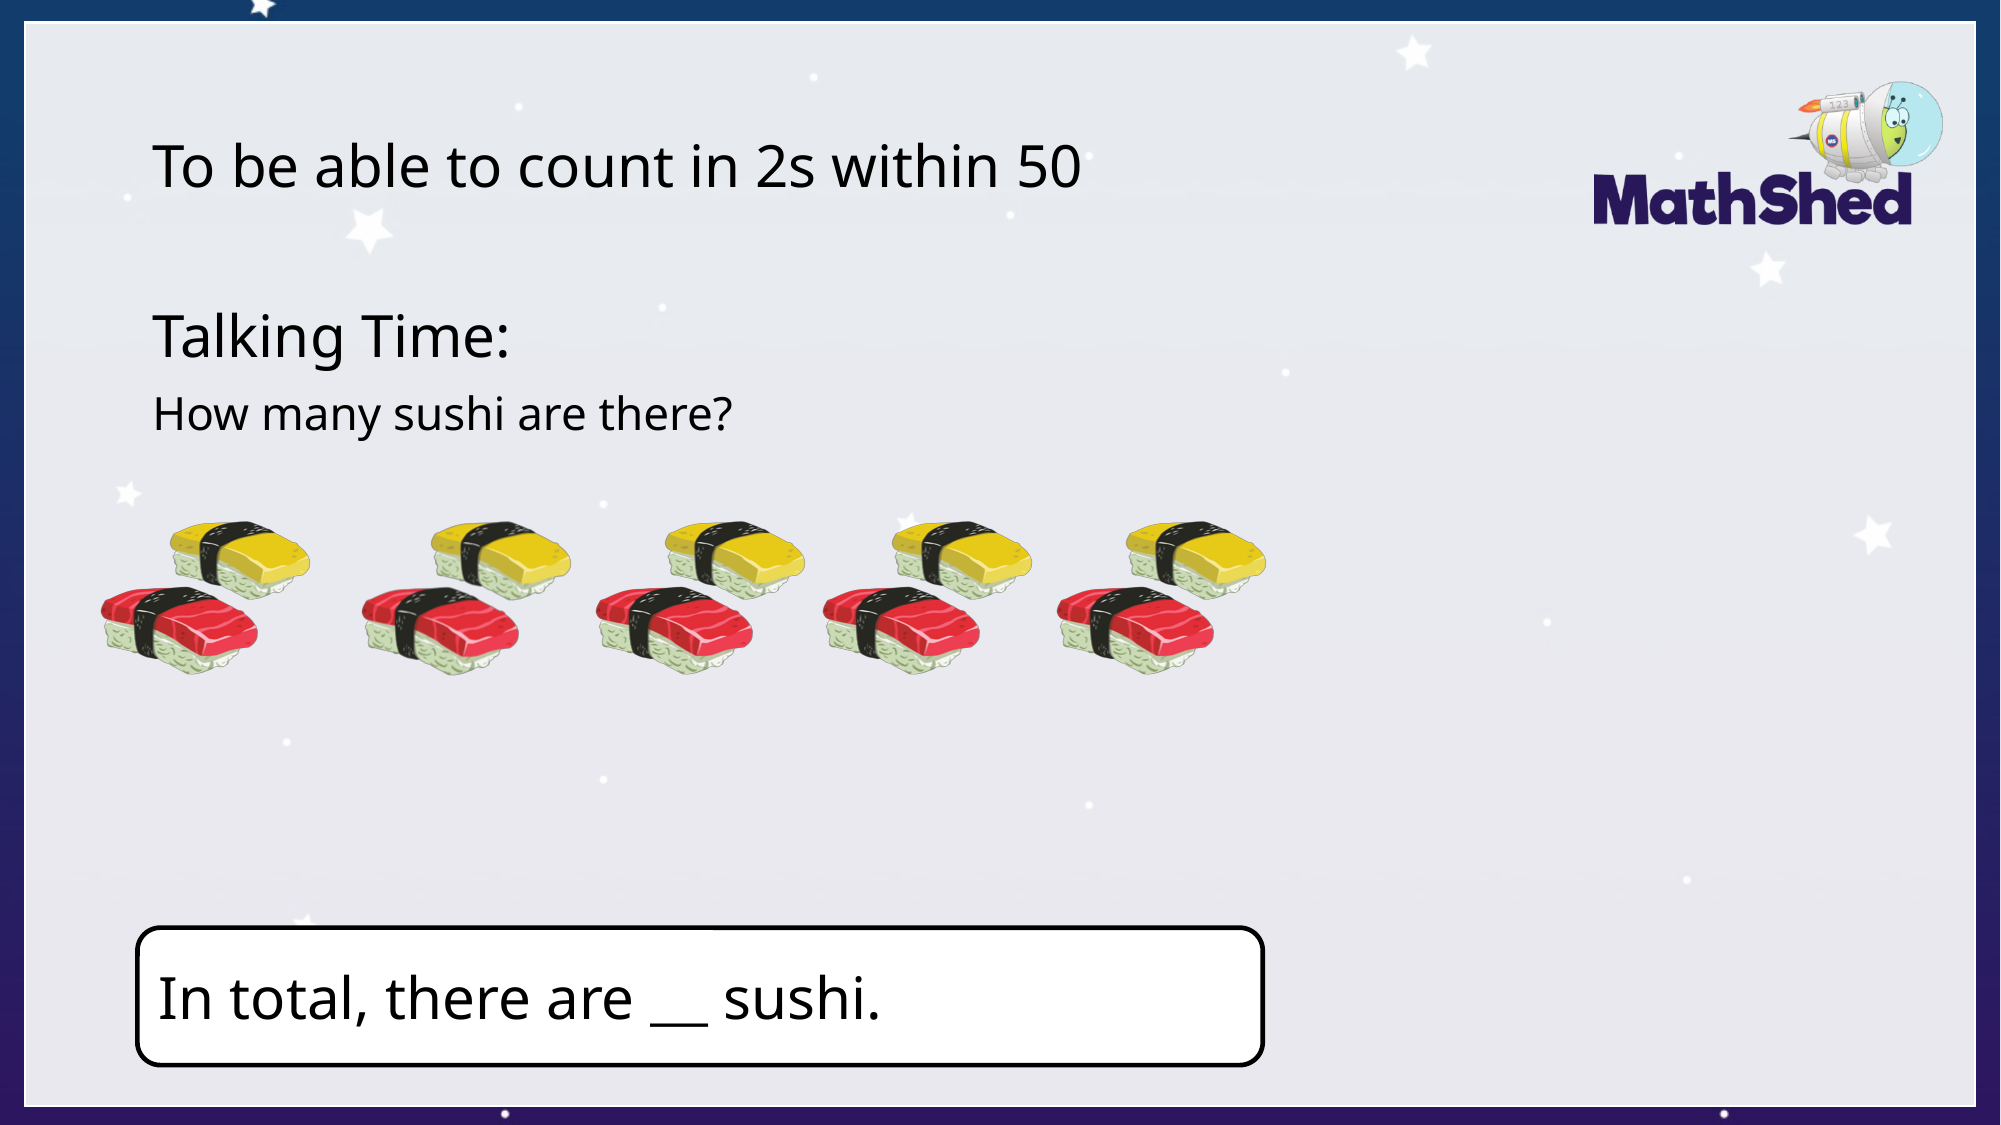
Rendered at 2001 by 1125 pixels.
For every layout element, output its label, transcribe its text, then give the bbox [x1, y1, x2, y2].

text_box In total, there are __ sushi. [136, 926, 1264, 1067]
title To be able to count in 2s within 50 [137, 59, 1578, 278]
list Talking Time: How many sushi are there? [137, 299, 1863, 1014]
picture [0, 0, 2001, 1125]
